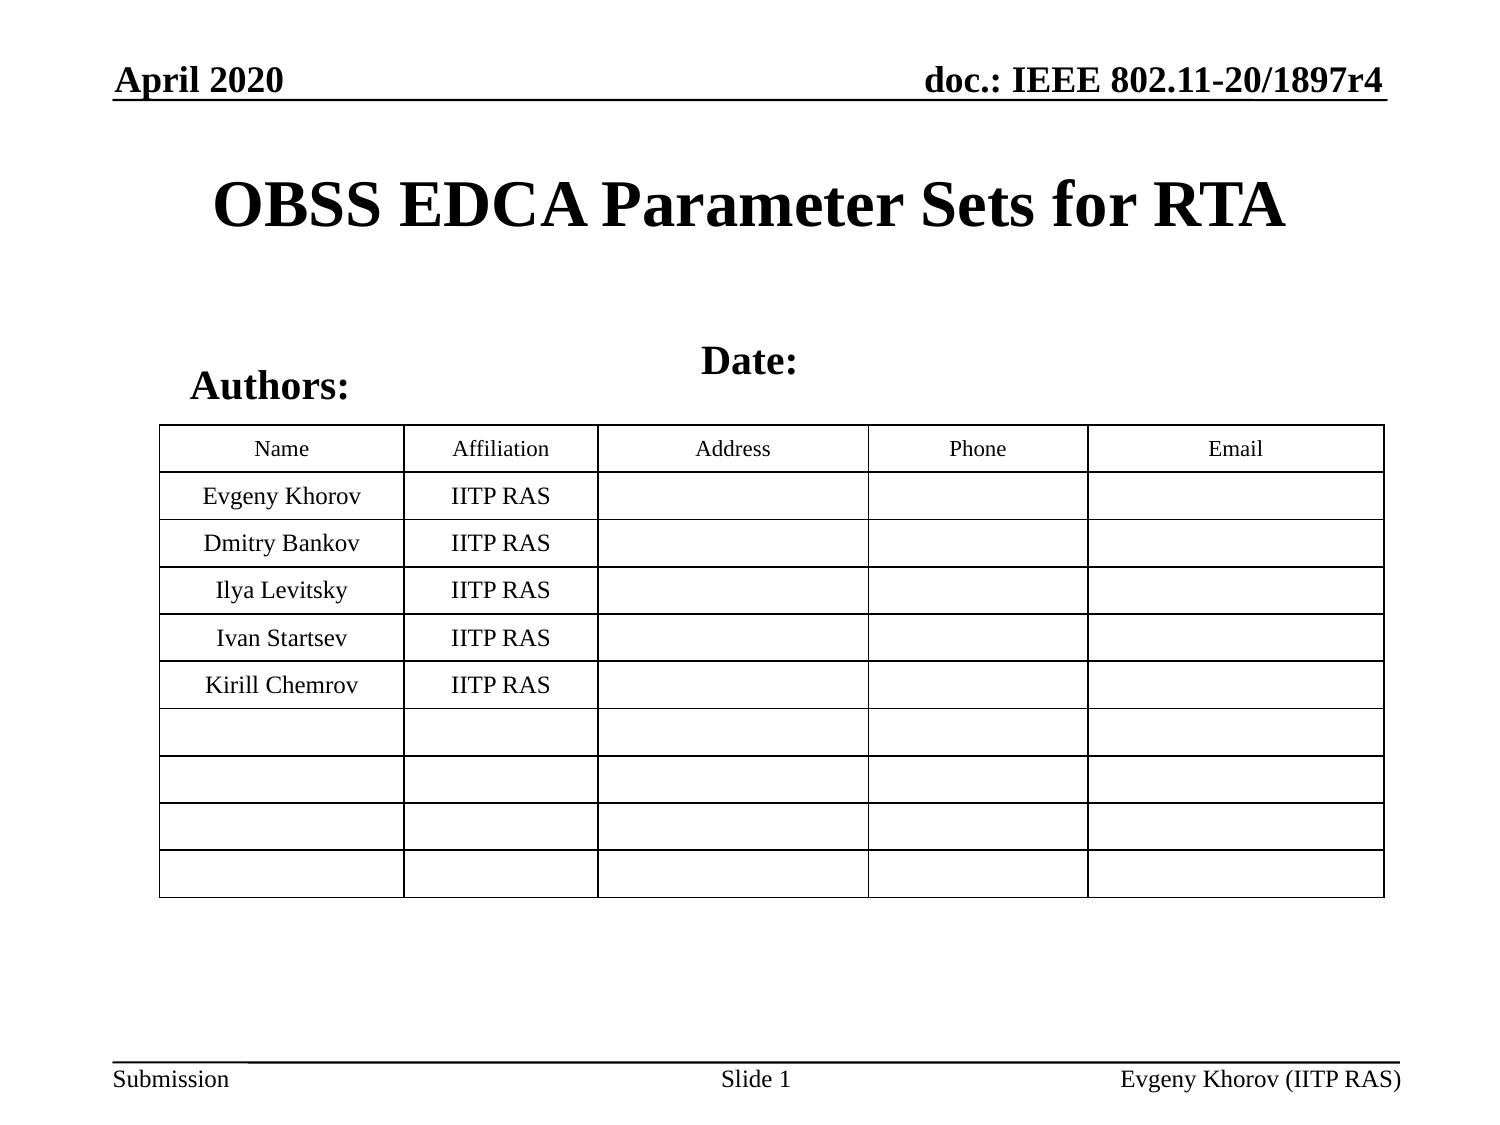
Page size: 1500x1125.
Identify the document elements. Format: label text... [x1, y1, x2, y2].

table_cell Dmitry Bankov [160, 520, 403, 566]
table_cell [869, 568, 1087, 613]
table_cell IITP RAS [405, 520, 597, 566]
table_cell IITP RAS [405, 615, 597, 660]
table_cell Ivan Startsev [160, 615, 403, 660]
table_cell [869, 851, 1087, 897]
table_cell [1089, 473, 1383, 519]
table_cell [1089, 520, 1383, 566]
table_cell IITP RAS [405, 473, 597, 519]
table_cell Evgeny Khorov [160, 473, 403, 519]
table_cell [1089, 615, 1383, 660]
table_cell [160, 851, 403, 897]
table_cell [599, 615, 868, 660]
table_cell [869, 709, 1087, 755]
table_cell [599, 568, 868, 613]
table_cell [160, 709, 403, 755]
title OBSS EDCA Parameter Sets for RTA [112, 112, 1388, 288]
table_header Name [160, 426, 403, 471]
table_cell [160, 757, 403, 802]
table_cell [405, 709, 597, 755]
table_cell [869, 757, 1087, 802]
table_cell [599, 851, 868, 897]
table_cell [1089, 851, 1383, 897]
table_cell [1089, 568, 1383, 613]
table_cell [1089, 709, 1383, 755]
table_header Affiliation [405, 426, 597, 471]
slide_number Slide 1 [712, 1061, 800, 1093]
table_cell [599, 662, 868, 708]
list Date: [112, 324, 1388, 1001]
table_cell Kirill Chemrov [160, 662, 403, 708]
table_cell [599, 804, 868, 849]
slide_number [114, 0, 286, 101]
table_cell IITP RAS [405, 568, 597, 613]
table_cell [599, 709, 868, 755]
table_cell [1089, 804, 1383, 849]
table_cell [599, 473, 868, 519]
table_cell [405, 804, 597, 849]
table_cell [405, 851, 597, 897]
table_cell [869, 473, 1087, 519]
table_cell [869, 520, 1087, 566]
table_cell [599, 757, 868, 802]
table_cell [869, 615, 1087, 660]
text_box Authors: [174, 350, 400, 392]
table_cell [160, 804, 403, 849]
footer Evgeny Khorov (IITP RAS) [949, 1061, 1402, 1093]
table_cell [405, 757, 597, 802]
table_cell [599, 520, 868, 566]
table_header Phone [869, 426, 1087, 471]
table_cell [1089, 662, 1383, 708]
table_header Email [1089, 426, 1383, 471]
table_cell Ilya Levitsky [160, 568, 403, 613]
table_cell [869, 662, 1087, 708]
table_cell [869, 804, 1087, 849]
table_header Address [599, 426, 868, 471]
table_cell IITP RAS [405, 662, 597, 708]
table_cell [1089, 757, 1383, 802]
